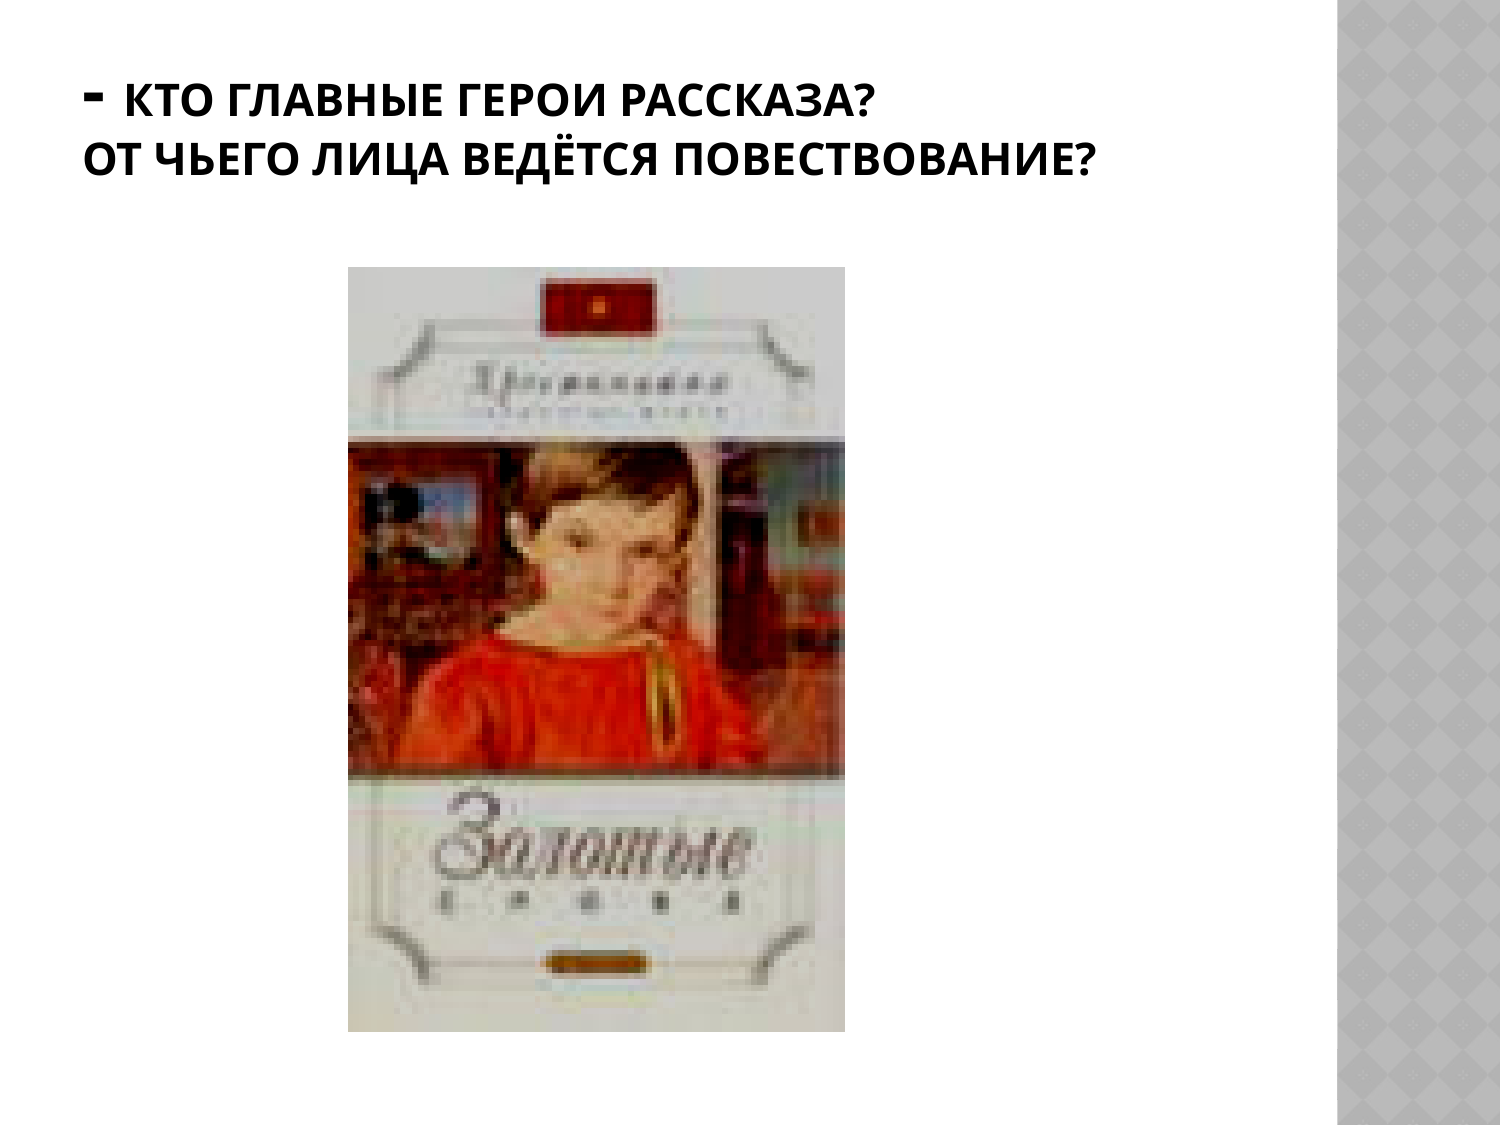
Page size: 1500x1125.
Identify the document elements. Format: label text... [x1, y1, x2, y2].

picture [347, 266, 845, 1033]
title - Кто главные герои рассказа? От чьего лица ведётся повествование? [75, 45, 1425, 185]
